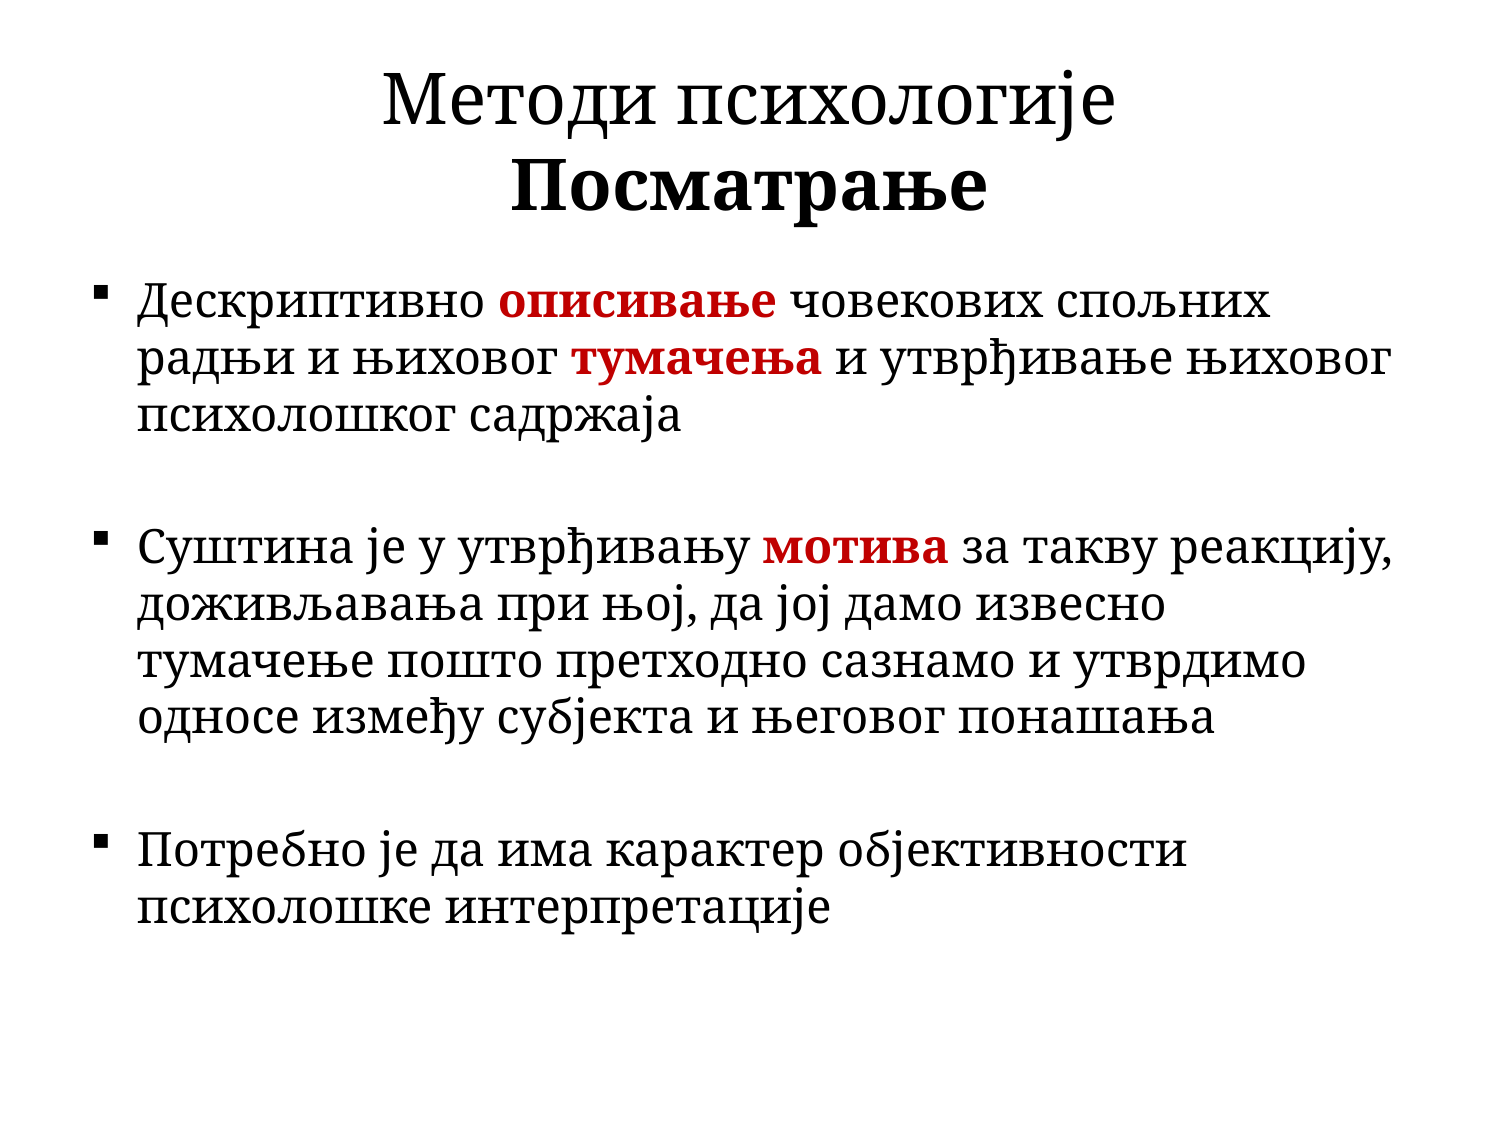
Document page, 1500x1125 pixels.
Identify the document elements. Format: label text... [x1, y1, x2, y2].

title Методи психологије Посматрање [74, 44, 1426, 233]
list Дескриптивно описивање човекових спољних радњи и њиховог тумачења и утврђивање њиховог психолошког садржаја Суштина је у утврђивању мотива за такву реакцију, доживљавања при њој, да јој дамо извесно тумачење пошто претходно сазнамо и утврдимо односе између субјекта и његовог понашања Потребно је да има карактер објективности психолошке интерпретације [74, 262, 1426, 1006]
